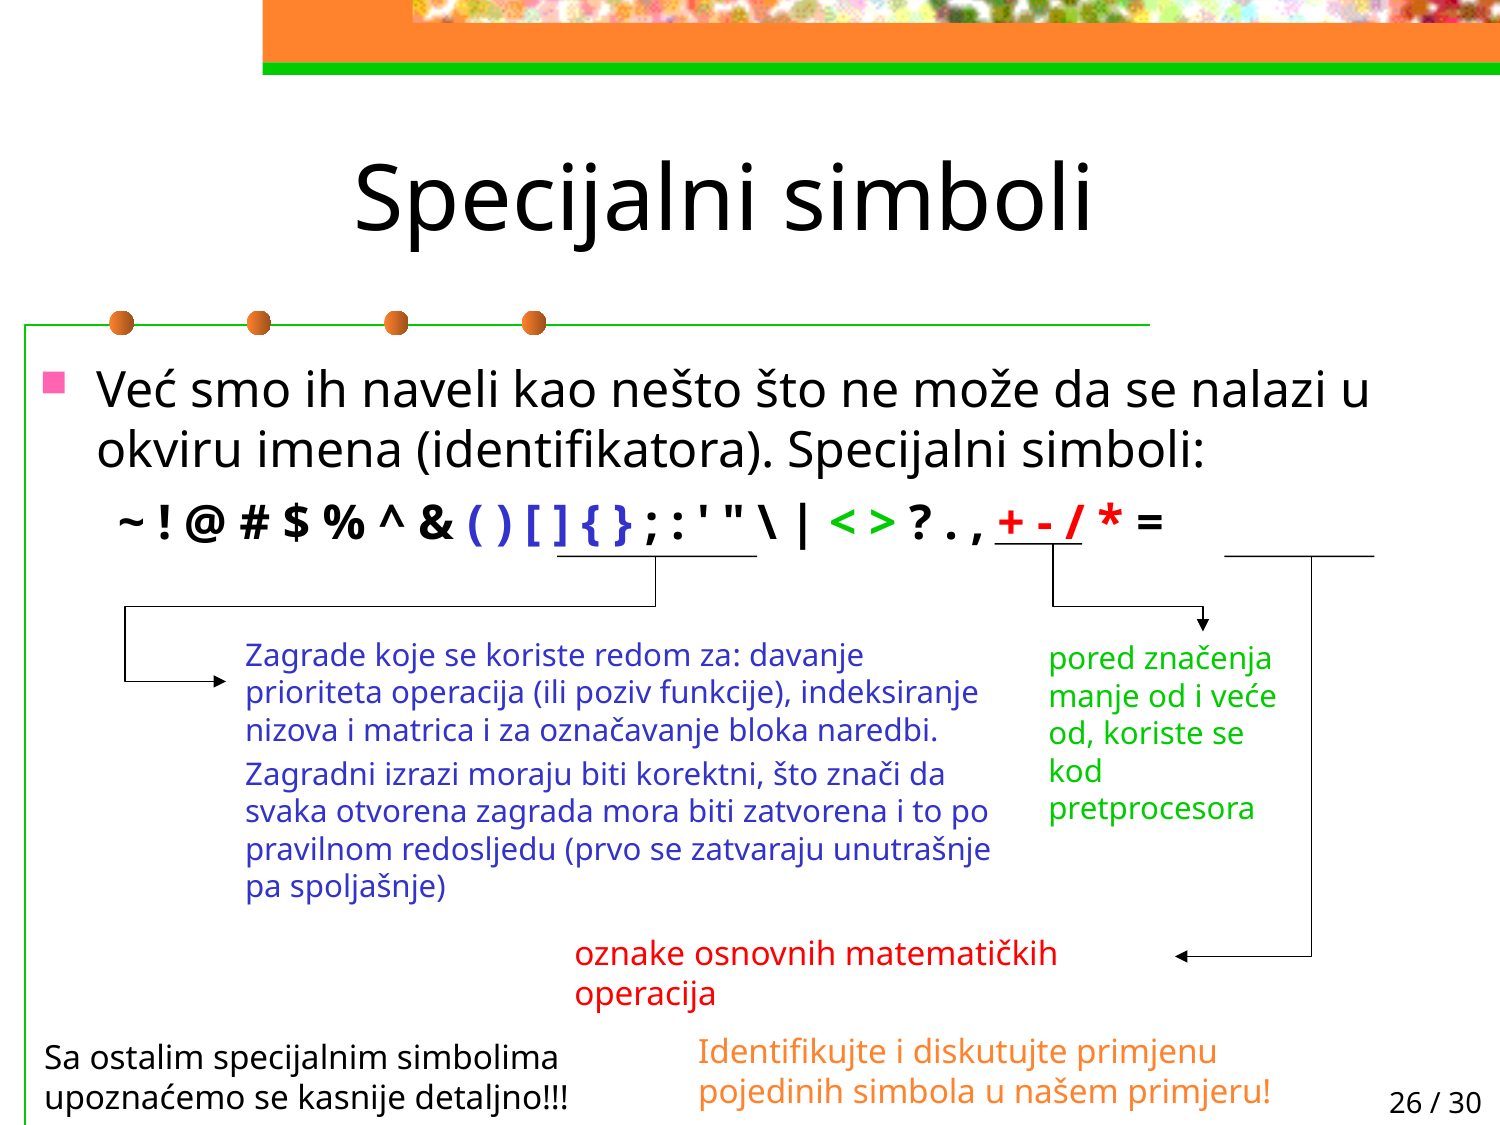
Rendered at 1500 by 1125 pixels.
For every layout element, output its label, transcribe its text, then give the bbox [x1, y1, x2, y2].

text_box [1186, 556, 1313, 957]
text_box oznake osnovnih matematičkih operacija [559, 924, 1201, 1020]
title Specijalni simboli [87, 99, 1363, 288]
picture [412, 0, 1500, 23]
text_box Zagrade koje se koriste redom za: davanje prioriteta operacija (ili poziv funkcije), indeksiranje nizova i matrica i za označavanje bloka naredbi. Zagradni izrazi moraju biti korektni, što znači da svaka otvorena zagrada mora biti zatvorena i to po pravilnom redosljedu (prvo se zatvaraju unutrašnje pa spoljašnje) [230, 627, 1022, 911]
text_box Identifikujte i diskutujte primjenu pojedinih simbola u našem primjeru! [683, 1023, 1306, 1118]
list Već smo ih naveli kao nešto što ne može da se nalazi u okviru imena (identifikatora). Specijalni simboli: ~ ! @ # $ % ^ & ( ) [ ] { } ; : ' " \ | < > ? . , + - / * = [24, 350, 1488, 1025]
text_box 26 / 30 [1364, 1079, 1498, 1125]
text_box Sa ostalim specijalnim simbolima upoznaćemo se kasnije detaljno!!! [29, 1028, 590, 1124]
text_box [1052, 543, 1210, 631]
text_box [125, 556, 656, 688]
text_box pored značenja manje od i veće od, koriste se kod pretprocesora [1033, 631, 1312, 834]
